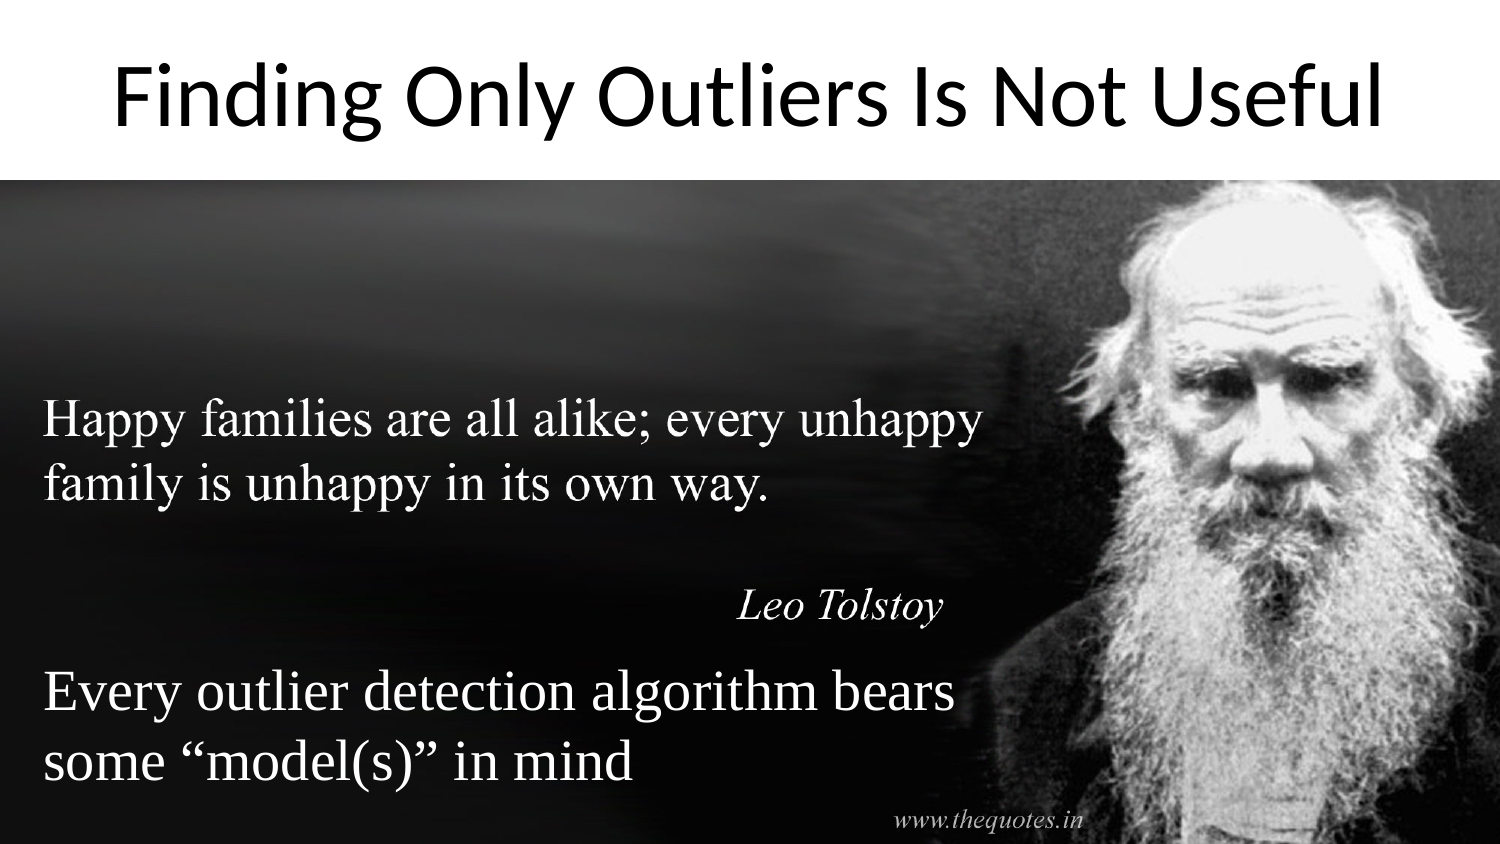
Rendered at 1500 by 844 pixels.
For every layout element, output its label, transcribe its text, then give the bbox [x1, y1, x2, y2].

picture [0, 180, 1500, 844]
title Finding Only Outliers Is Not Useful [75, 33, 1425, 175]
